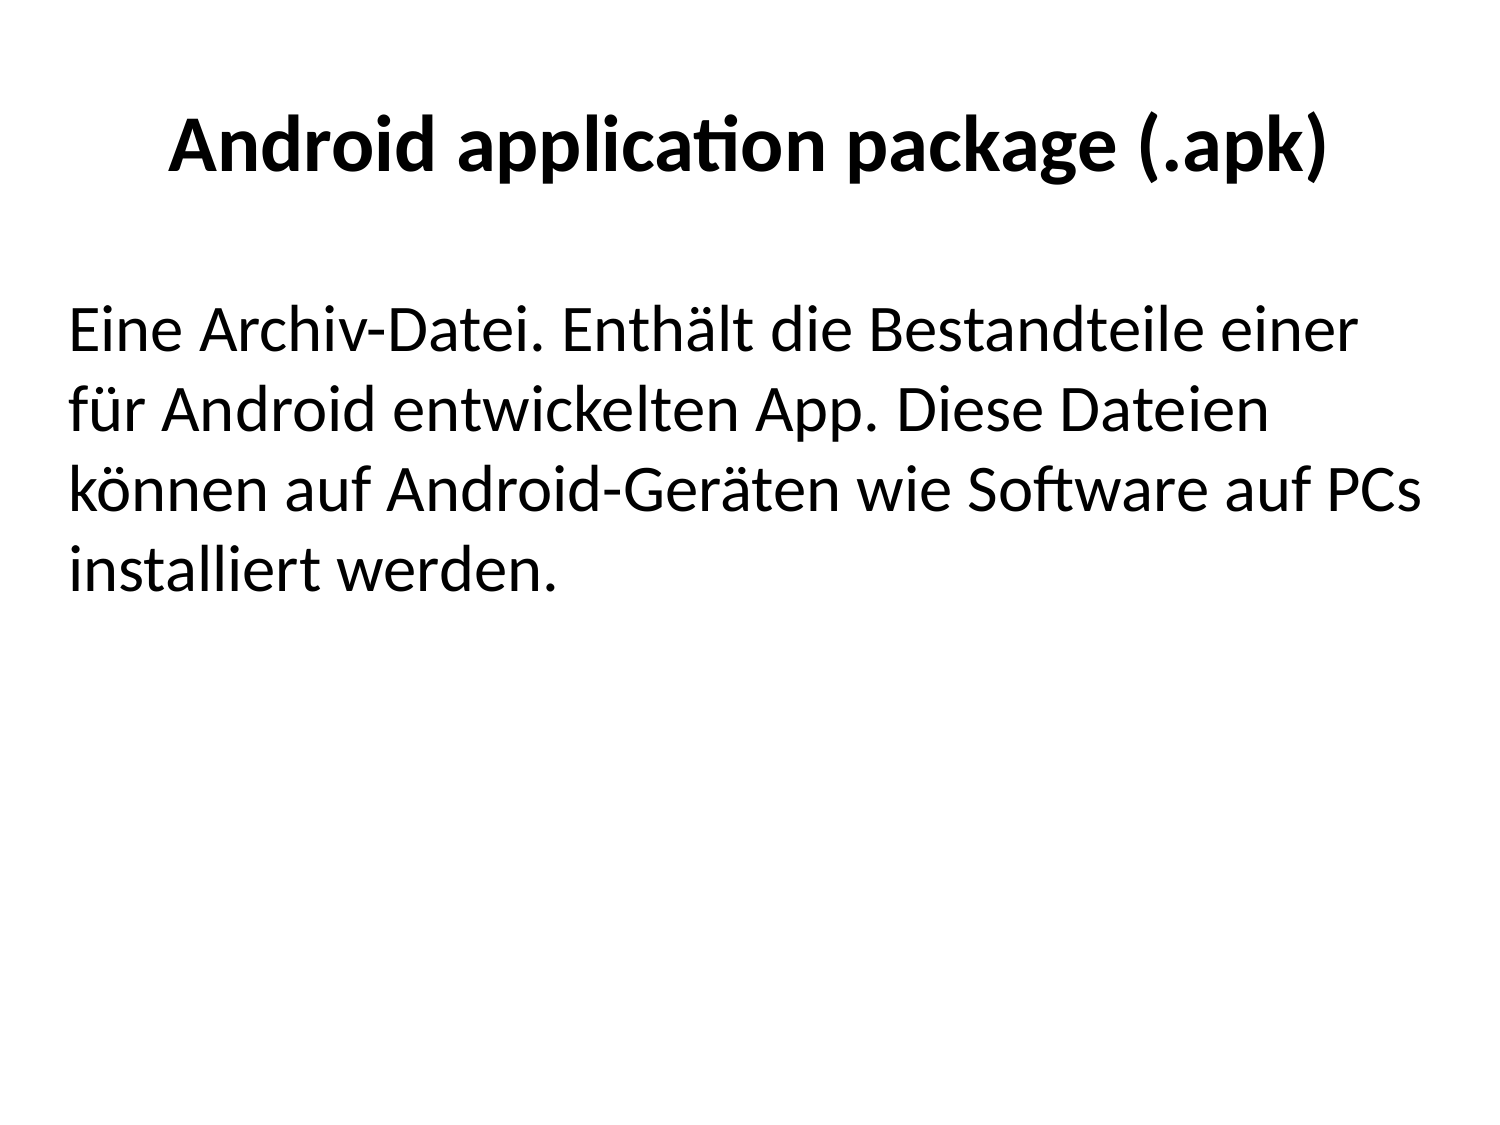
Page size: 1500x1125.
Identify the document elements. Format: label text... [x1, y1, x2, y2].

title Android application package (.apk) [75, 45, 1425, 233]
list Eine Archiv-Datei. Enthält die Bestandteile einer für Android entwickelten App. Diese Dateien können auf Android-Geräten wie Software auf PCs installiert werden. [53, 277, 1447, 998]
